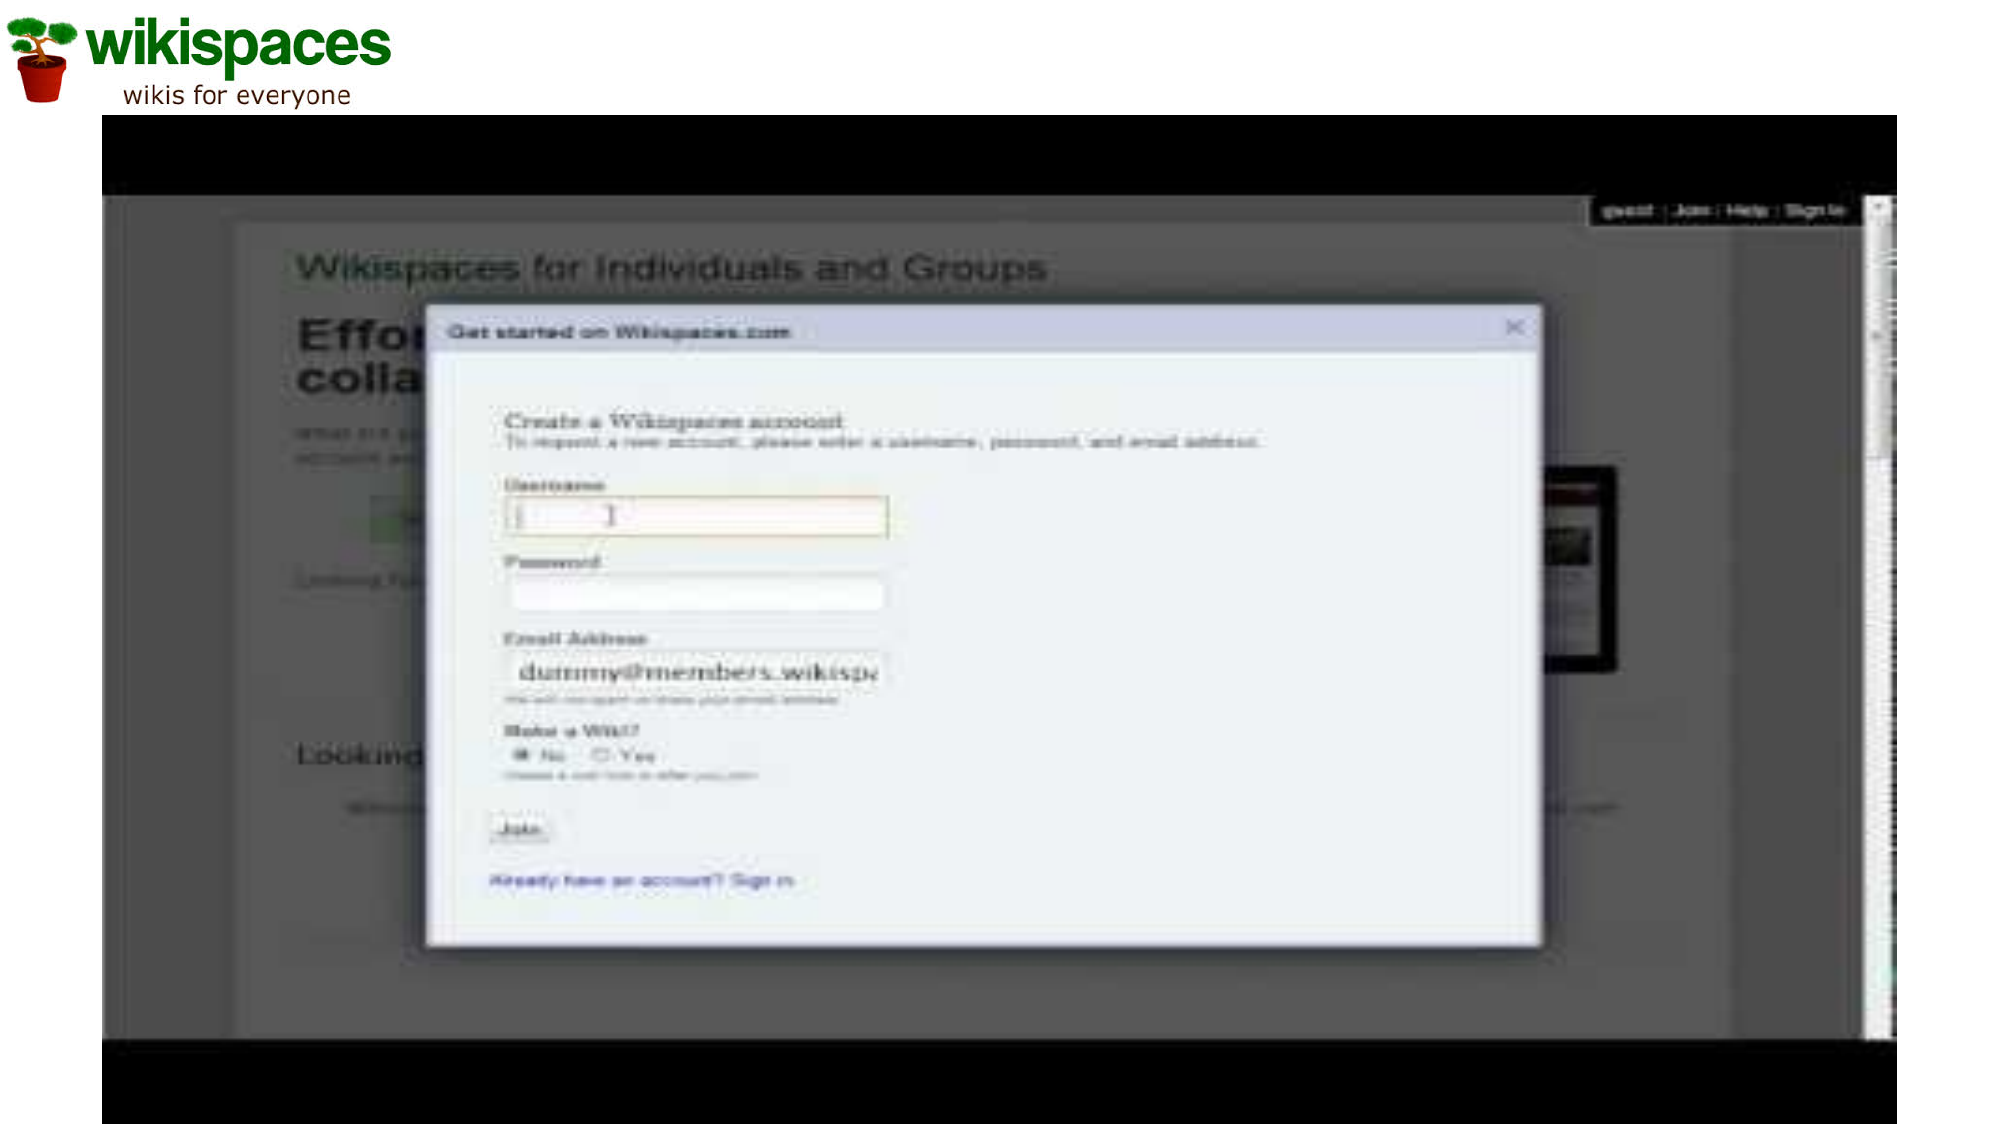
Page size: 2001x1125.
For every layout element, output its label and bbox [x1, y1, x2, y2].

text_box [101, 113, 1899, 1125]
picture [0, 0, 402, 115]
